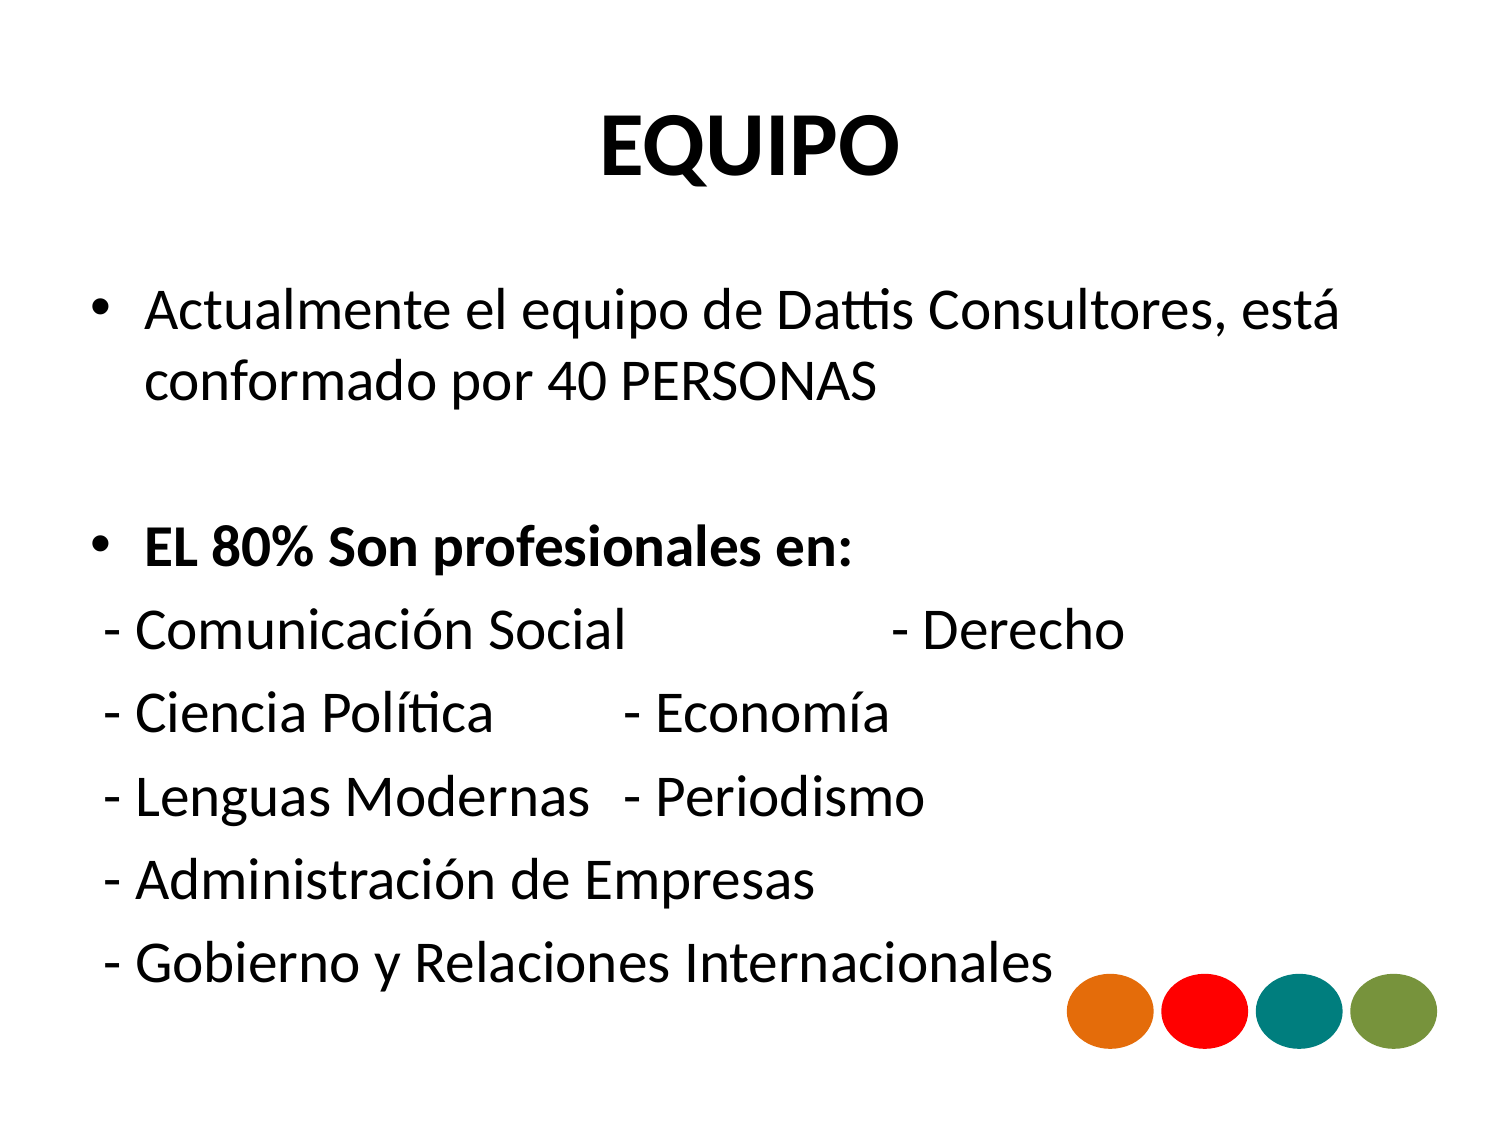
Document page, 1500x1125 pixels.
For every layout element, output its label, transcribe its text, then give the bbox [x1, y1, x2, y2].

list Actualmente el equipo de Dattis Consultores, está conformado por 40 PERSONAS EL 80% Son profesionales en: - Comunicación Social - Derecho - Ciencia Política - Economía - Lenguas Modernas - Periodismo - Administración de Empresas - Gobierno y Relaciones Internacionales [75, 262, 1425, 1005]
text_box [1255, 973, 1343, 1049]
text_box [1350, 973, 1438, 1049]
text_box [1066, 973, 1154, 1049]
text_box [1161, 973, 1249, 1049]
title EQUIPO [75, 45, 1425, 233]
